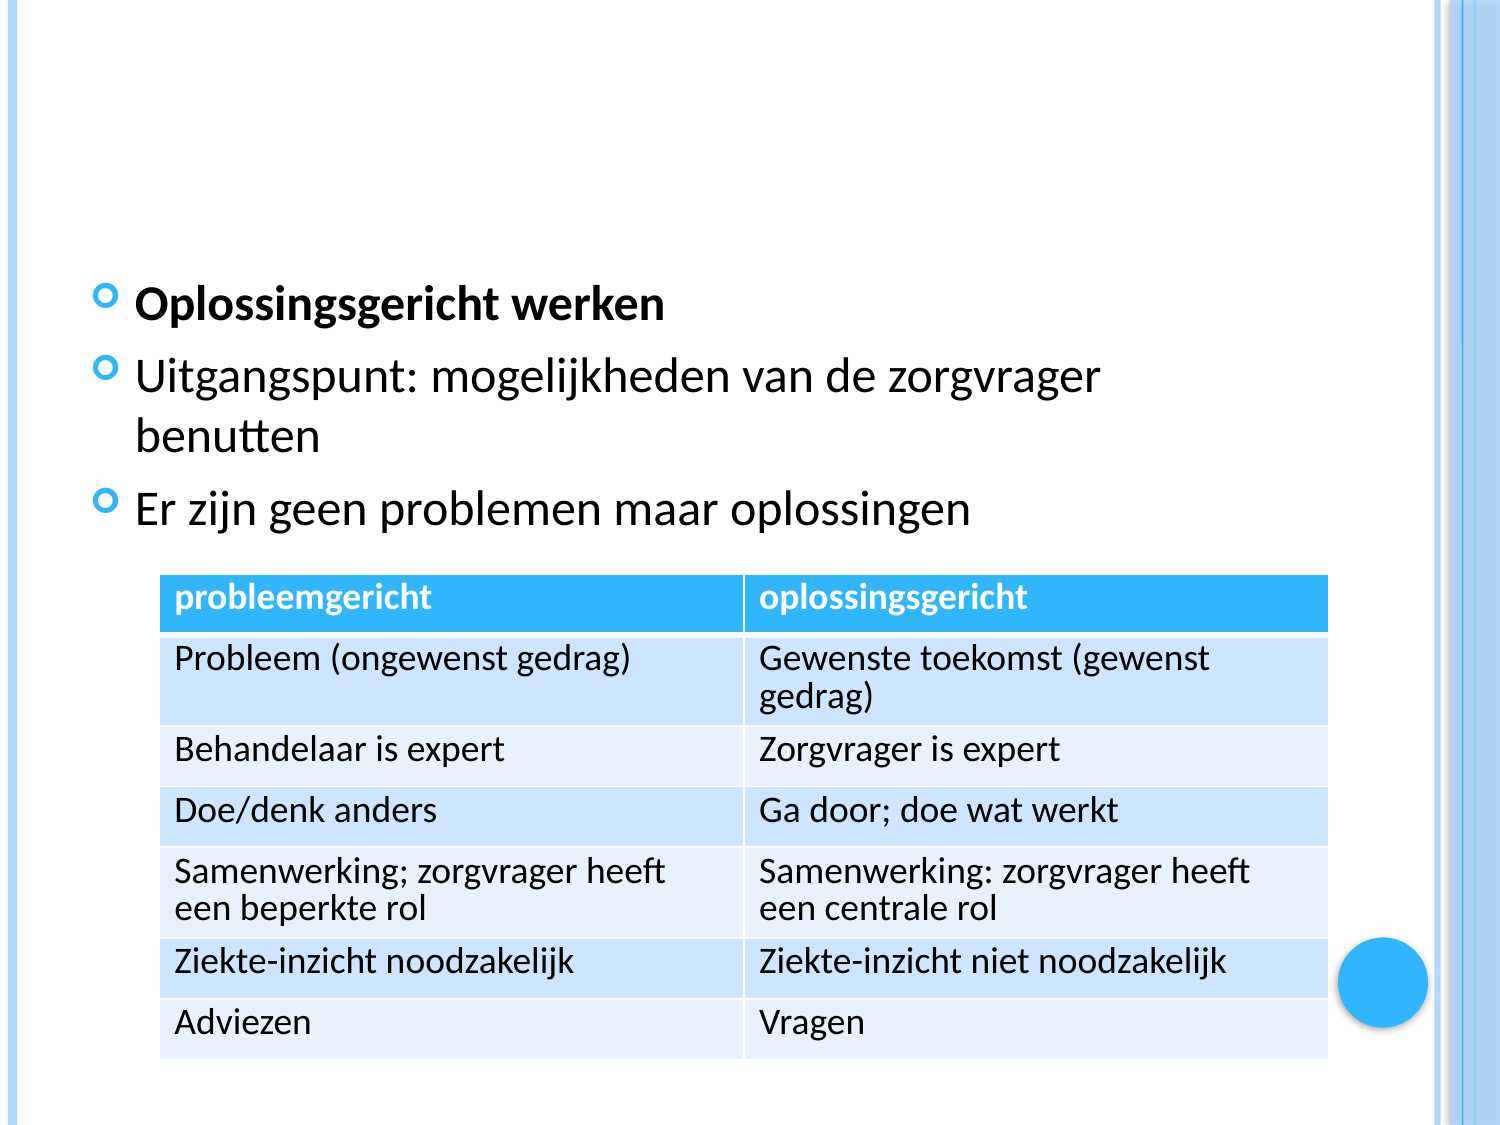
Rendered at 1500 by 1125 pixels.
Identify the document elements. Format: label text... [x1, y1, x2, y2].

table_cell Ziekte-inzicht niet noodzakelijk [745, 939, 1328, 998]
table_cell Vragen [745, 1000, 1328, 1059]
table_cell Samenwerking: zorgvrager heeft een centrale rol [745, 848, 1328, 937]
list Oplossingsgericht werken Uitgangspunt: mogelijkheden van de zorgvrager benutten Er zijn geen problemen maar oplossingen [74, 262, 1301, 1063]
table_cell Samenwerking; zorgvrager heeft een beperkte rol [160, 848, 743, 937]
table_cell Zorgvrager is expert [745, 727, 1328, 786]
table_cell Ziekte-inzicht noodzakelijk [160, 939, 743, 998]
table_cell Behandelaar is expert [160, 727, 743, 786]
table_cell Gewenste toekomst (gewenst gedrag) [745, 638, 1328, 725]
table_header oplossingsgericht [745, 575, 1328, 632]
table_cell Doe/denk anders [160, 787, 743, 846]
table_cell Adviezen [160, 1000, 743, 1059]
table_cell Probleem (ongewenst gedrag) [160, 638, 743, 725]
table_header probleemgericht [160, 575, 743, 632]
table_cell Ga door; doe wat werkt [745, 787, 1328, 846]
